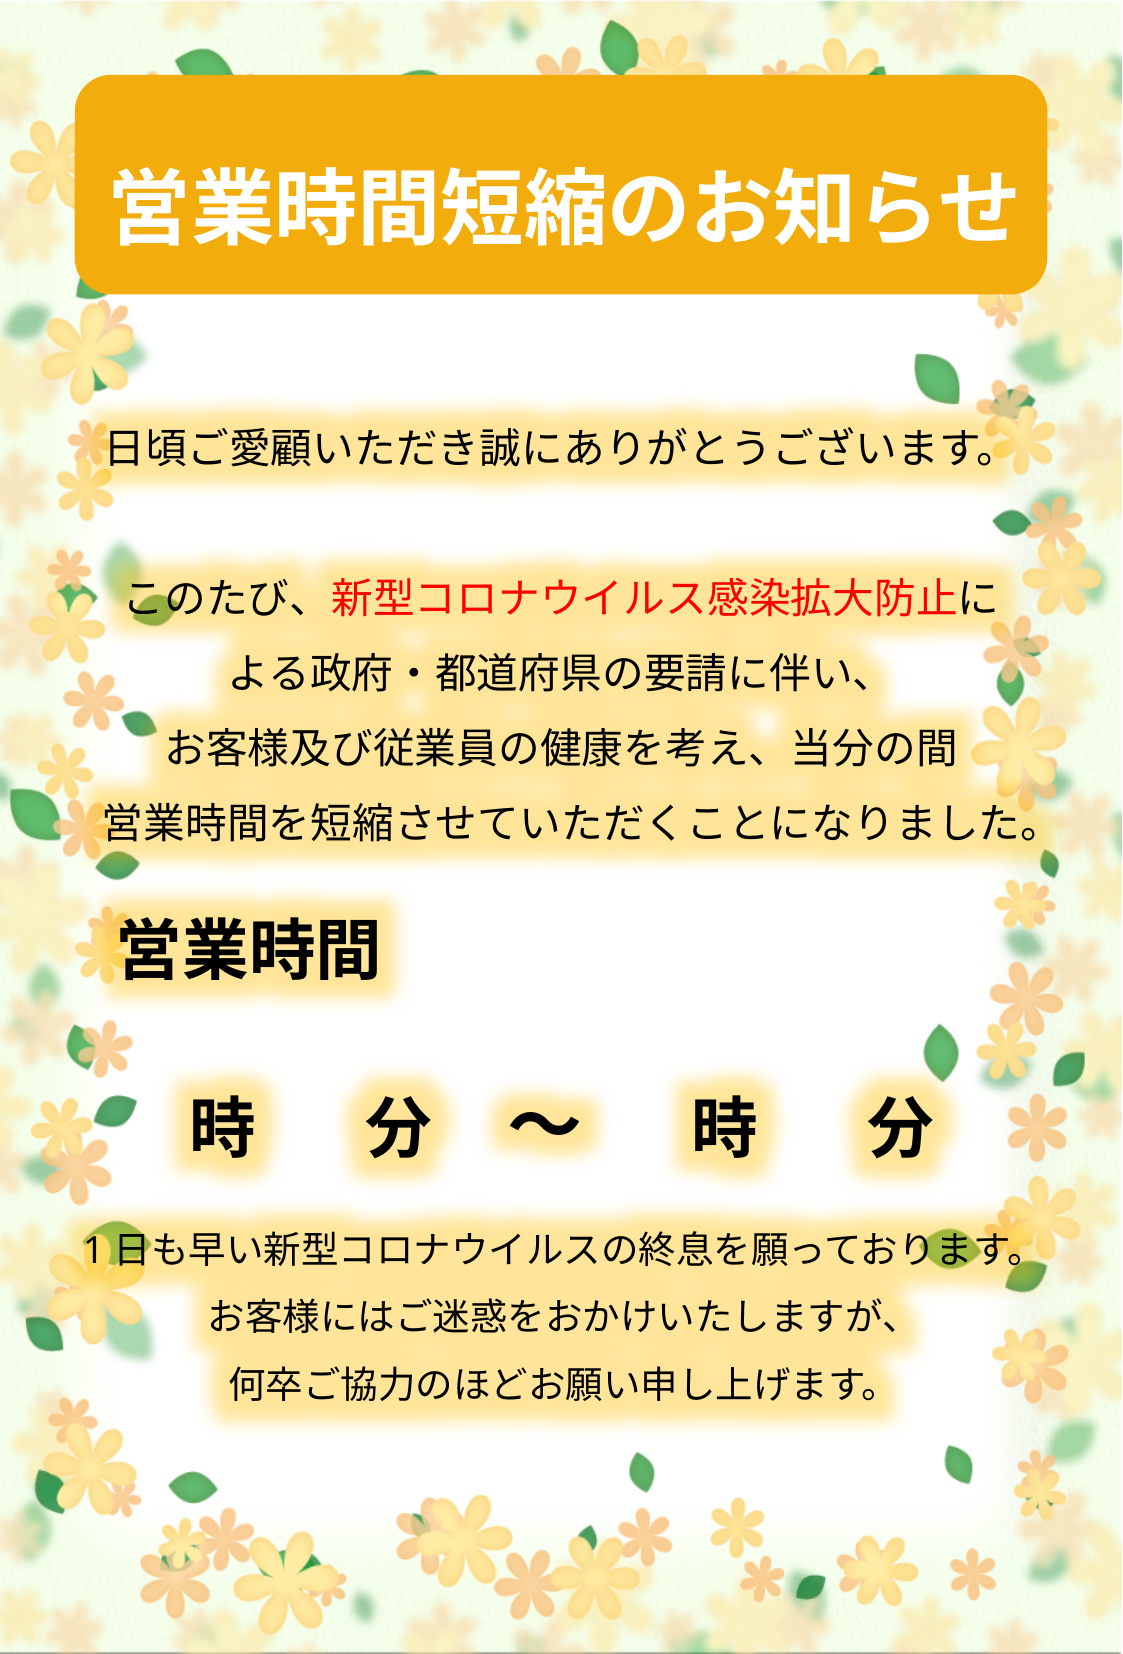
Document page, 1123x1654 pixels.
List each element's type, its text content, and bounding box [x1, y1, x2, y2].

text_box 1日も早い新型コロナウイルスの終息を願っております。 お客様にはご迷惑をおかけいたしますが、 何卒ご協力のほどお願い申し上げます。 [28, 1388, 1099, 1413]
text_box 営業時間短縮のお知らせ [93, 147, 1037, 263]
picture [0, 2, 1123, 1654]
text_box [73, 73, 1049, 265]
